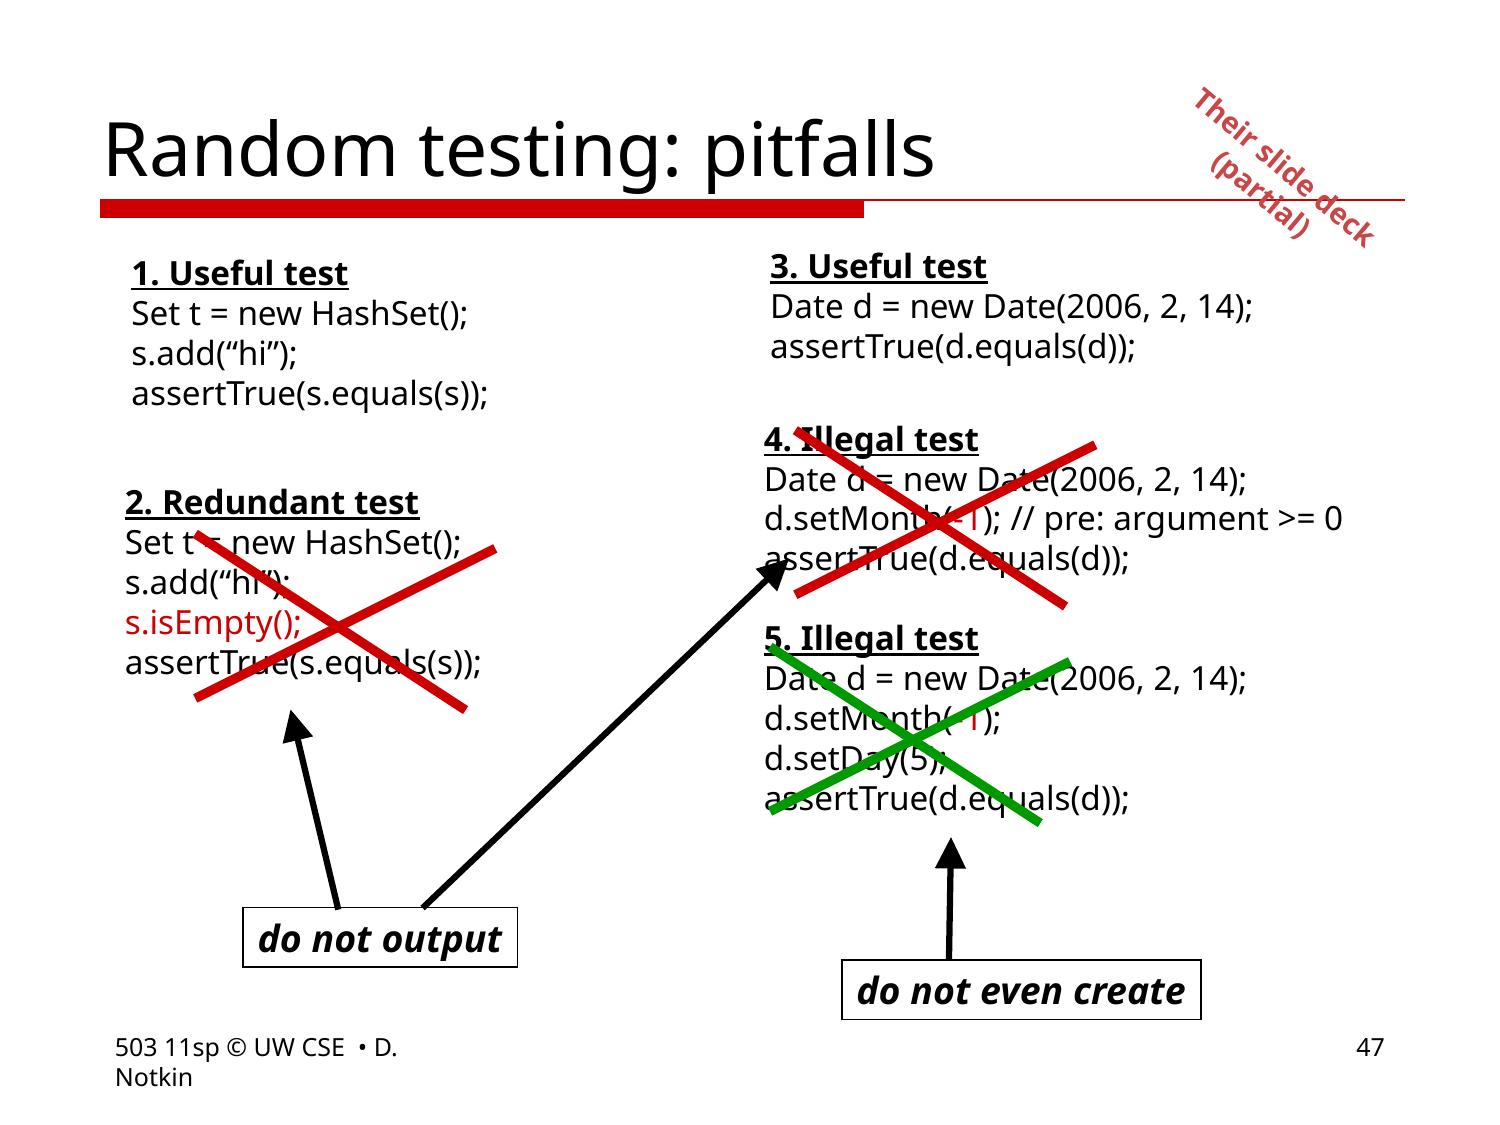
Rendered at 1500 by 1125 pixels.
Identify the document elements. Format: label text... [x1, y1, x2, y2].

text_box 3. Useful test Date d = new Date(2006, 2, 14); assertTrue(d.equals(d)); [755, 237, 1409, 373]
text_box 4. Illegal test Date d = new Date(2006, 2, 14); d.setMonth(-1); // pre: argument >= 0 assertTrue(d.equals(d)); 5. Illegal test Date d = new Date(2006, 2, 14); d.setMonth(-1); d.setDay(5); assertTrue(d.equals(d)); [748, 410, 1450, 955]
text_box 1. Useful test Set t = new HashSet(); s.add(“hi”); assertTrue(s.equals(s)); [116, 244, 737, 420]
text_box do not output [242, 907, 518, 968]
text_box [940, 837, 962, 961]
text_box 2. Redundant test Set t = new HashSet(); s.add(“hi”); s.isEmpty(); assertTrue(s.equals(s)); [110, 473, 731, 689]
text_box do not even create [841, 959, 1202, 1020]
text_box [769, 646, 1071, 824]
slide_number 47 [1074, 1024, 1400, 1103]
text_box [194, 533, 496, 711]
text_box [285, 718, 339, 910]
title Random testing: pitfalls [87, 0, 1400, 200]
text_box [422, 558, 789, 909]
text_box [794, 429, 1096, 607]
slide_number 503 11sp © UW CSE • D. Notkin [99, 1024, 425, 1103]
text_box Their slide deck (partial) [1147, 64, 1401, 296]
